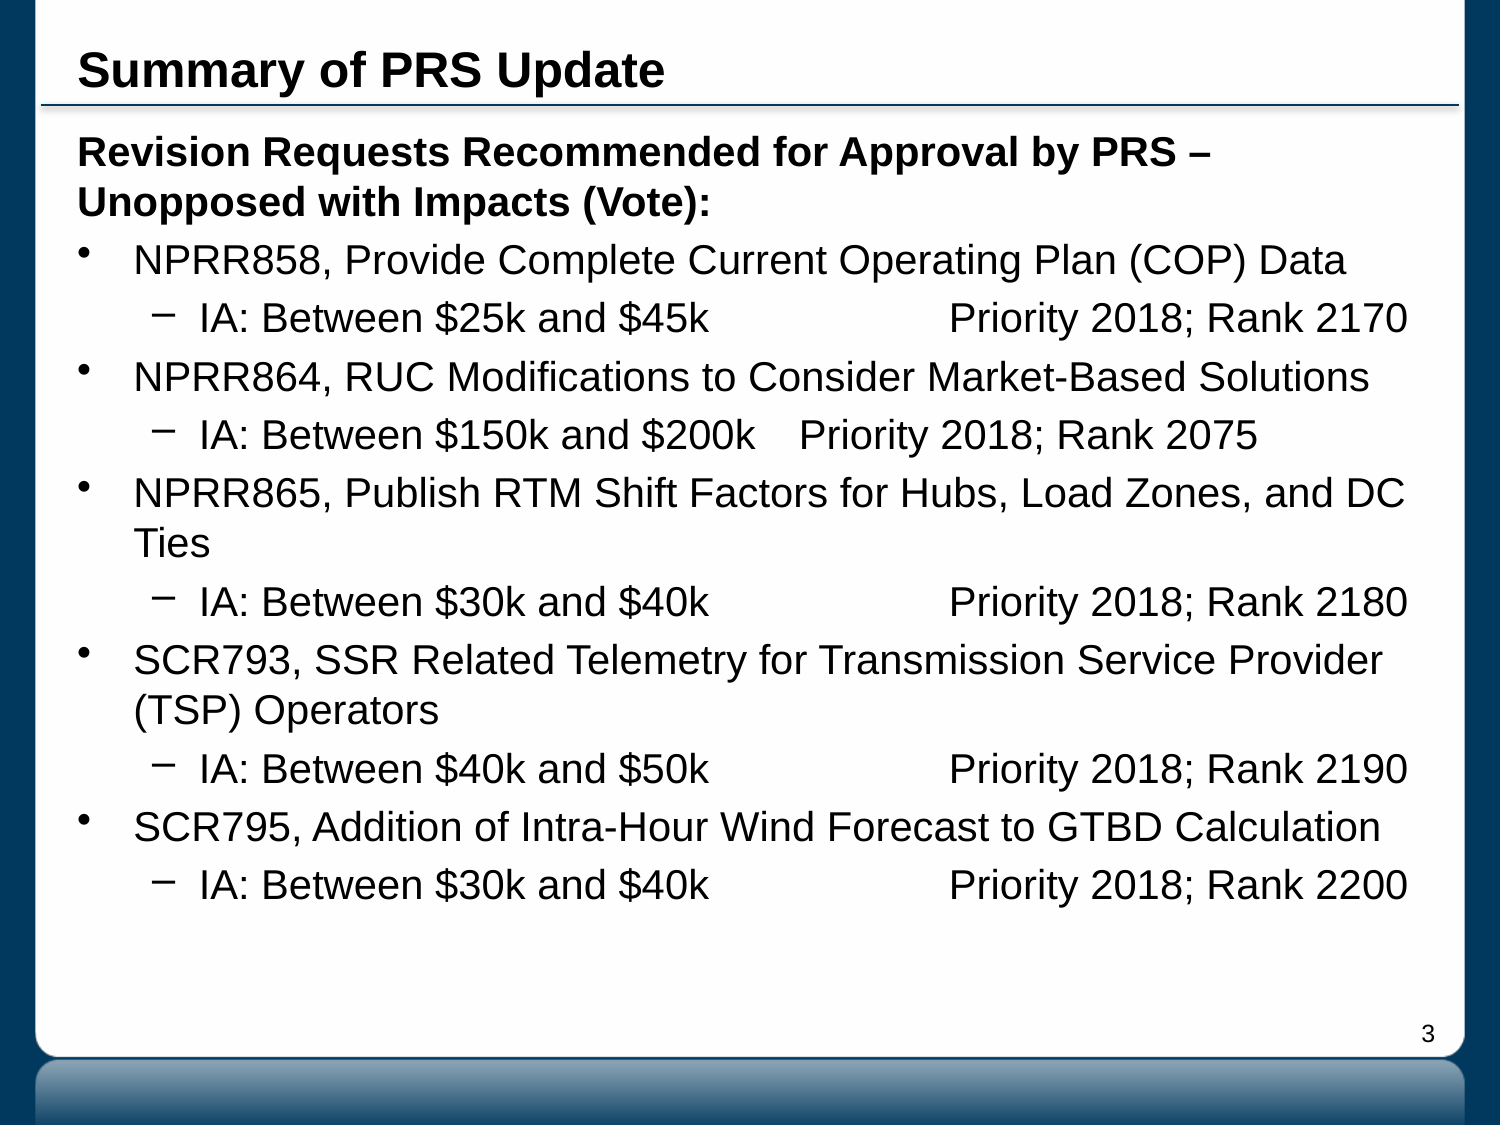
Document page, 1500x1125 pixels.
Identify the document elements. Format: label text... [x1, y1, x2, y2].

text_box Revision Requests Recommended for Approval by PRS – Unopposed with Impacts (Vote): NPRR858, Provide Complete Current Operating Plan (COP) Data IA: Between $25k and $45k Priority 2018; Rank 2170 NPRR864, RUC Modifications to Consider Market-Based Solutions IA: Between $150k and $200k Priority 2018; Rank 2075 NPRR865, Publish RTM Shift Factors for Hubs, Load Zones, and DC Ties IA: Between $30k and $40k Priority 2018; Rank 2180 SCR793, SSR Related Telemetry for Transmission Service Provider (TSP) Operators IA: Between $40k and $50k Priority 2018; Rank 2190 SCR795, Addition of Intra-Hour Wind Forecast to GTBD Calculation IA: Between $30k and $40k Priority 2018; Rank 2200 [62, 117, 1450, 1027]
title Summary of PRS Update [62, 29, 1450, 106]
picture [35, 0, 1465, 1125]
